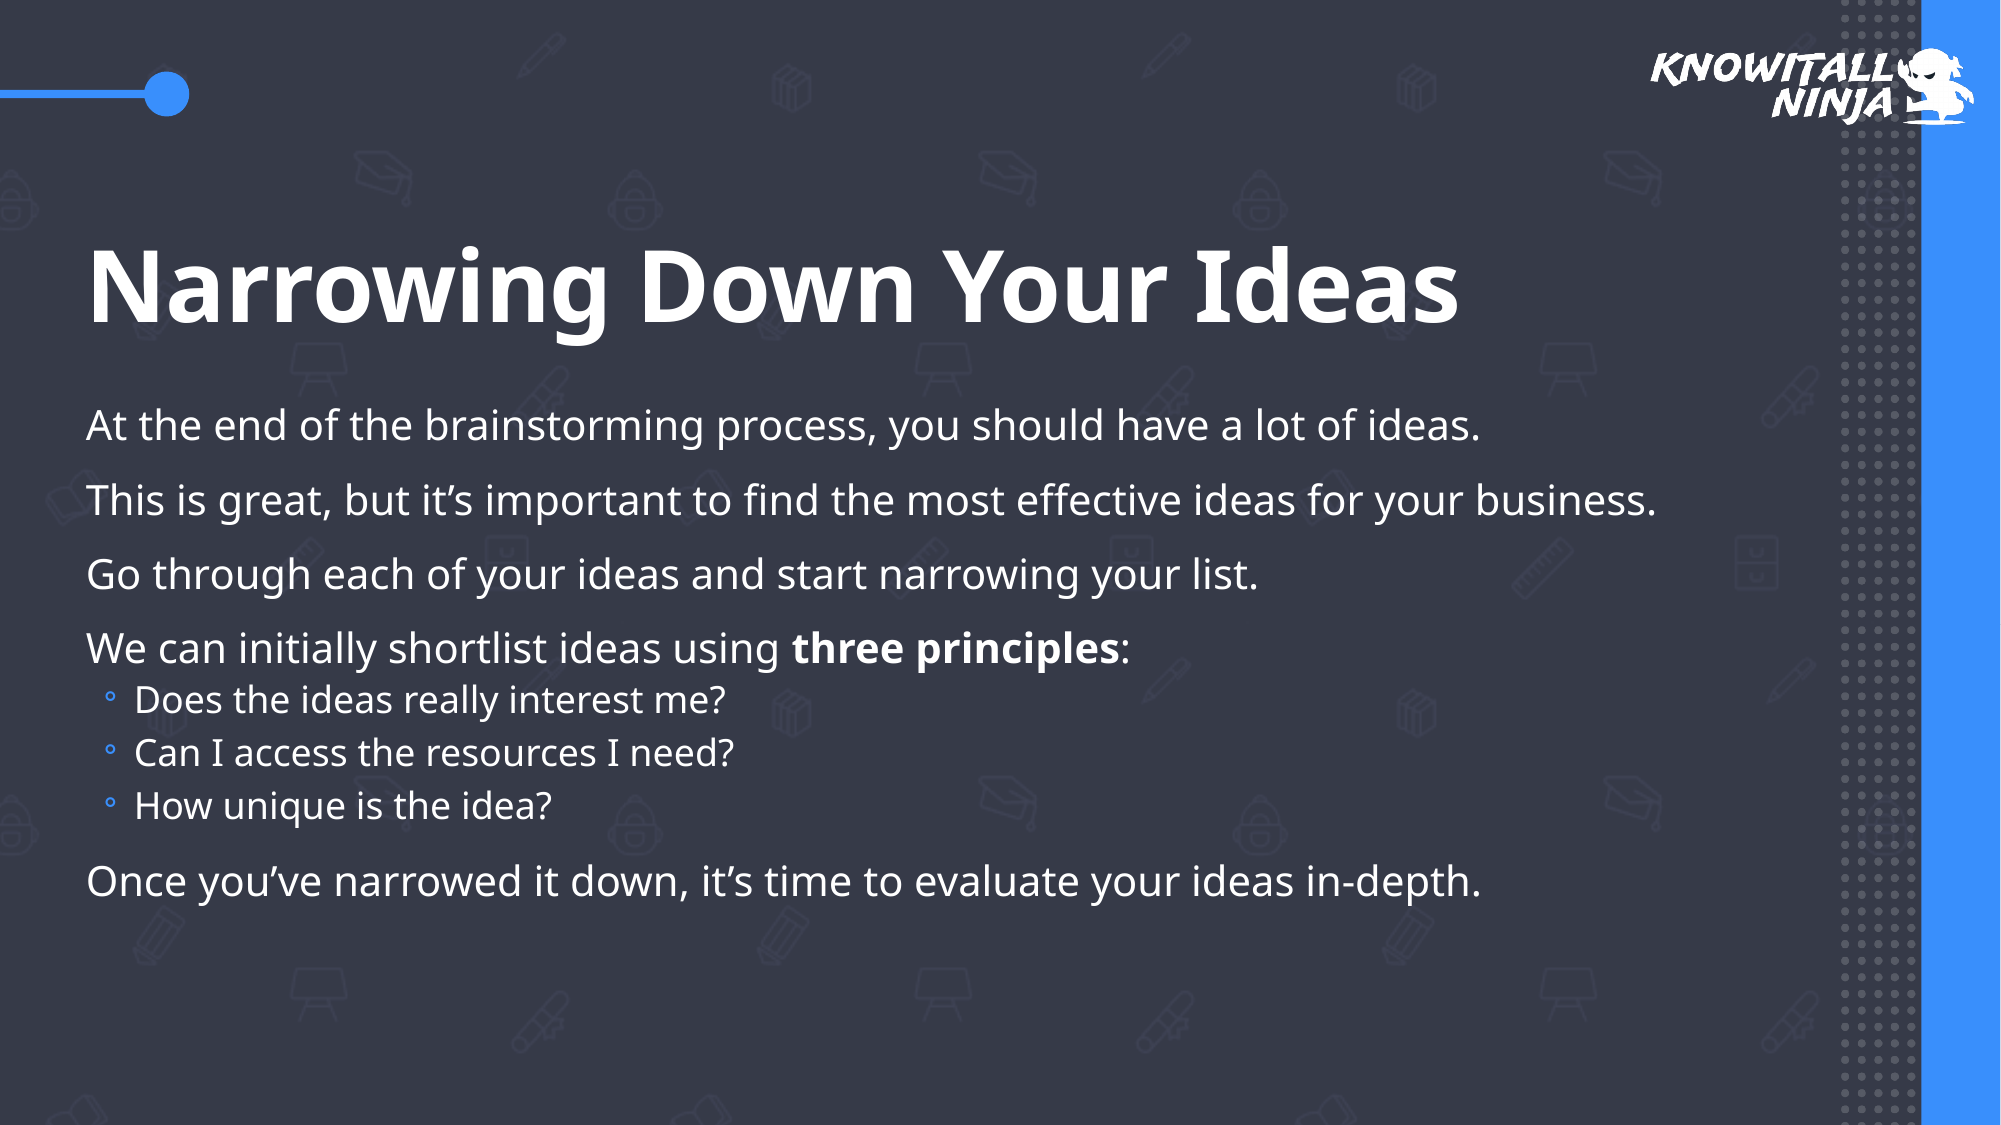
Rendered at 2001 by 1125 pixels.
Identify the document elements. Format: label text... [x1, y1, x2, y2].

picture [0, 0, 1974, 1125]
title Narrowing Down Your Ideas [70, 125, 1825, 351]
list At the end of the brainstorming process, you should have a lot of ideas. This is great, but it’s important to find the most effective ideas for your business. Go through each of your ideas and start narrowing your list. We can initially shortlist ideas using three principles: Does the ideas really interest me? Can I access the resources I need? How unique is the idea? Once you’ve narrowed it down, it’s time to evaluate your ideas in-depth. [70, 397, 1825, 1090]
